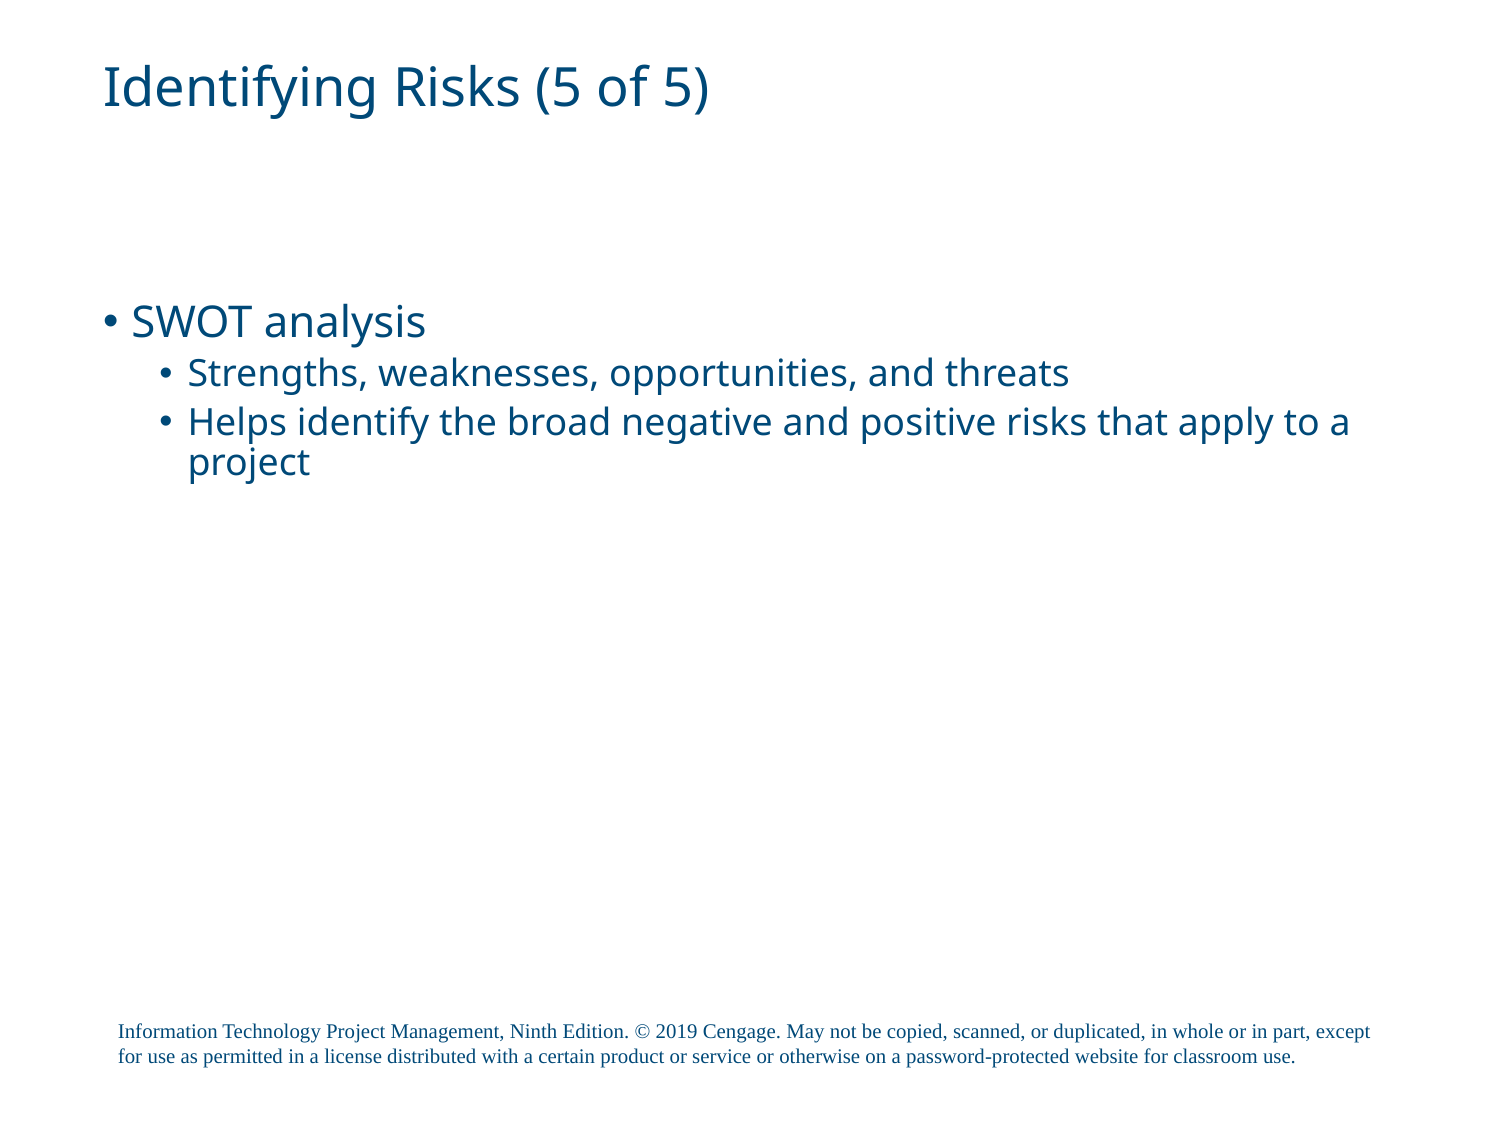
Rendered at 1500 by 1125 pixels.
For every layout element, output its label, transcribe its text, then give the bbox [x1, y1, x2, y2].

title Identifying Risks (5 of 5) [103, 59, 1397, 278]
list SWOT analysis Strengths, weaknesses, opportunities, and threats Helps identify the broad negative and positive risks that apply to a project [103, 299, 1397, 1009]
footer Information Technology Project Management, Ninth Edition. © 2019 Cengage. May not be copied, scanned, or duplicated, in whole or in part, except for use as permitted in a license distributed with a certain product or service or otherwise on a password-protected website for classroom use. [103, 1009, 1397, 1070]
